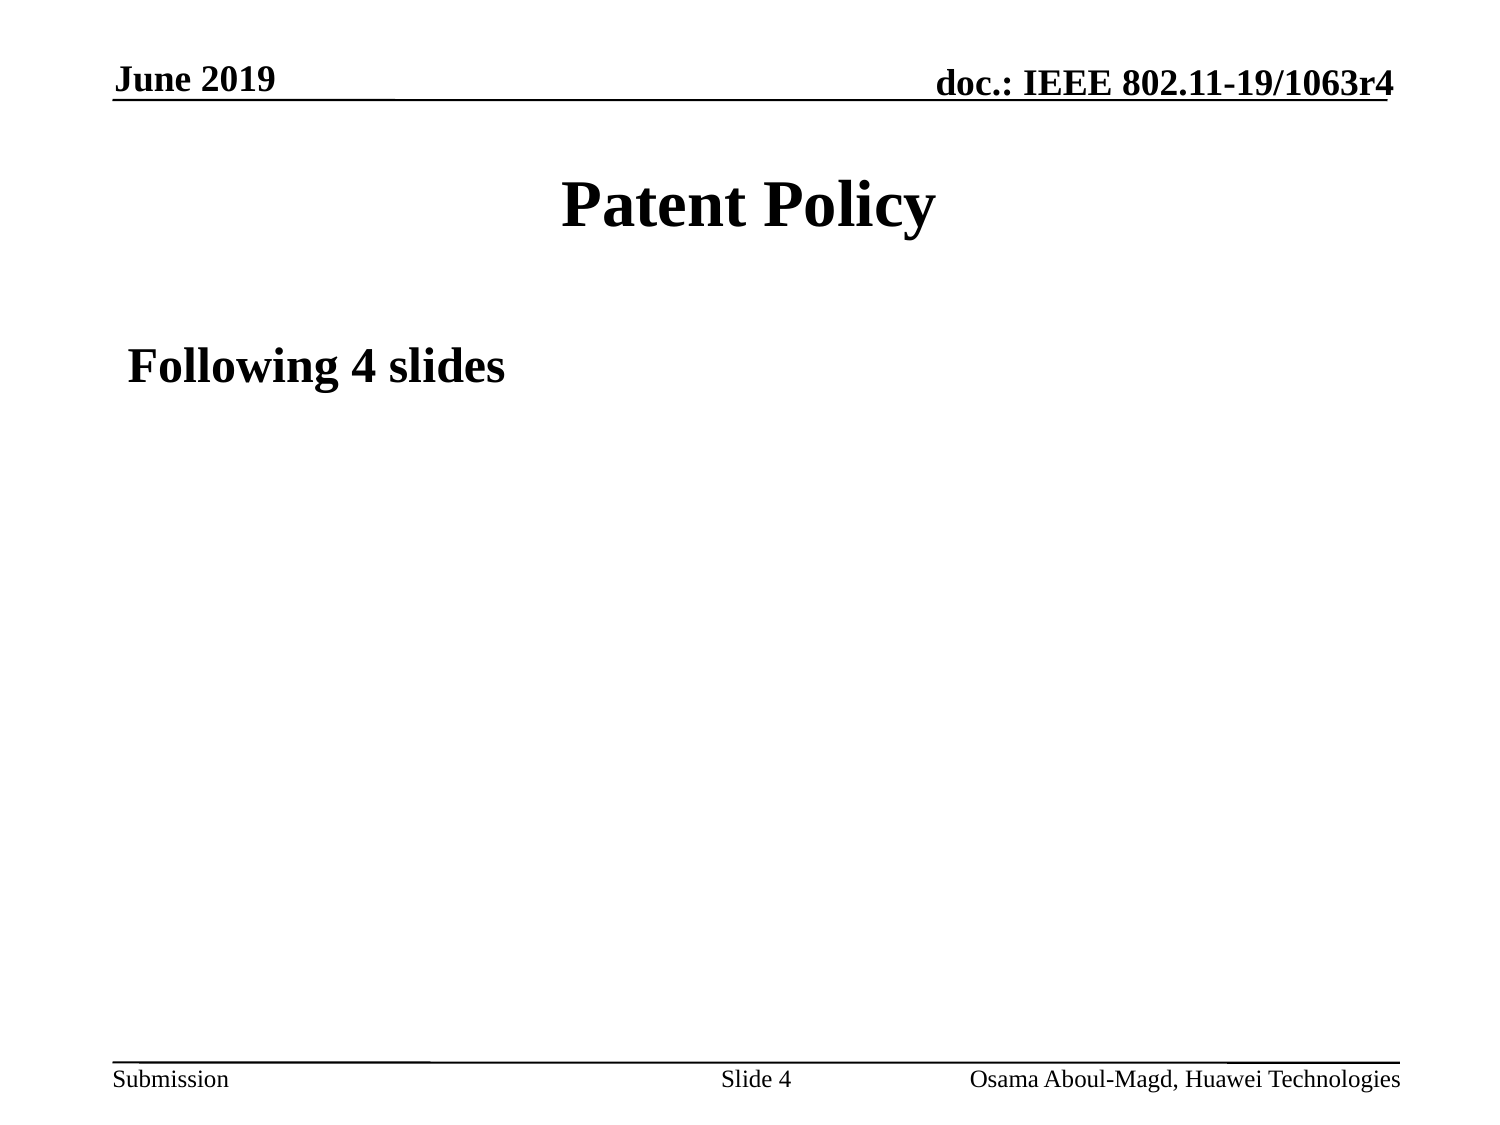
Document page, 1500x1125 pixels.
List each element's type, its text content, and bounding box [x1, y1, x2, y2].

slide_number Slide 4 [712, 1061, 800, 1123]
list Following 4 slides [112, 324, 1388, 1000]
footer Osama Aboul-Magd, Huawei Technologies [878, 1061, 1402, 1093]
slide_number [114, 54, 423, 100]
title Patent Policy [112, 112, 1388, 288]
